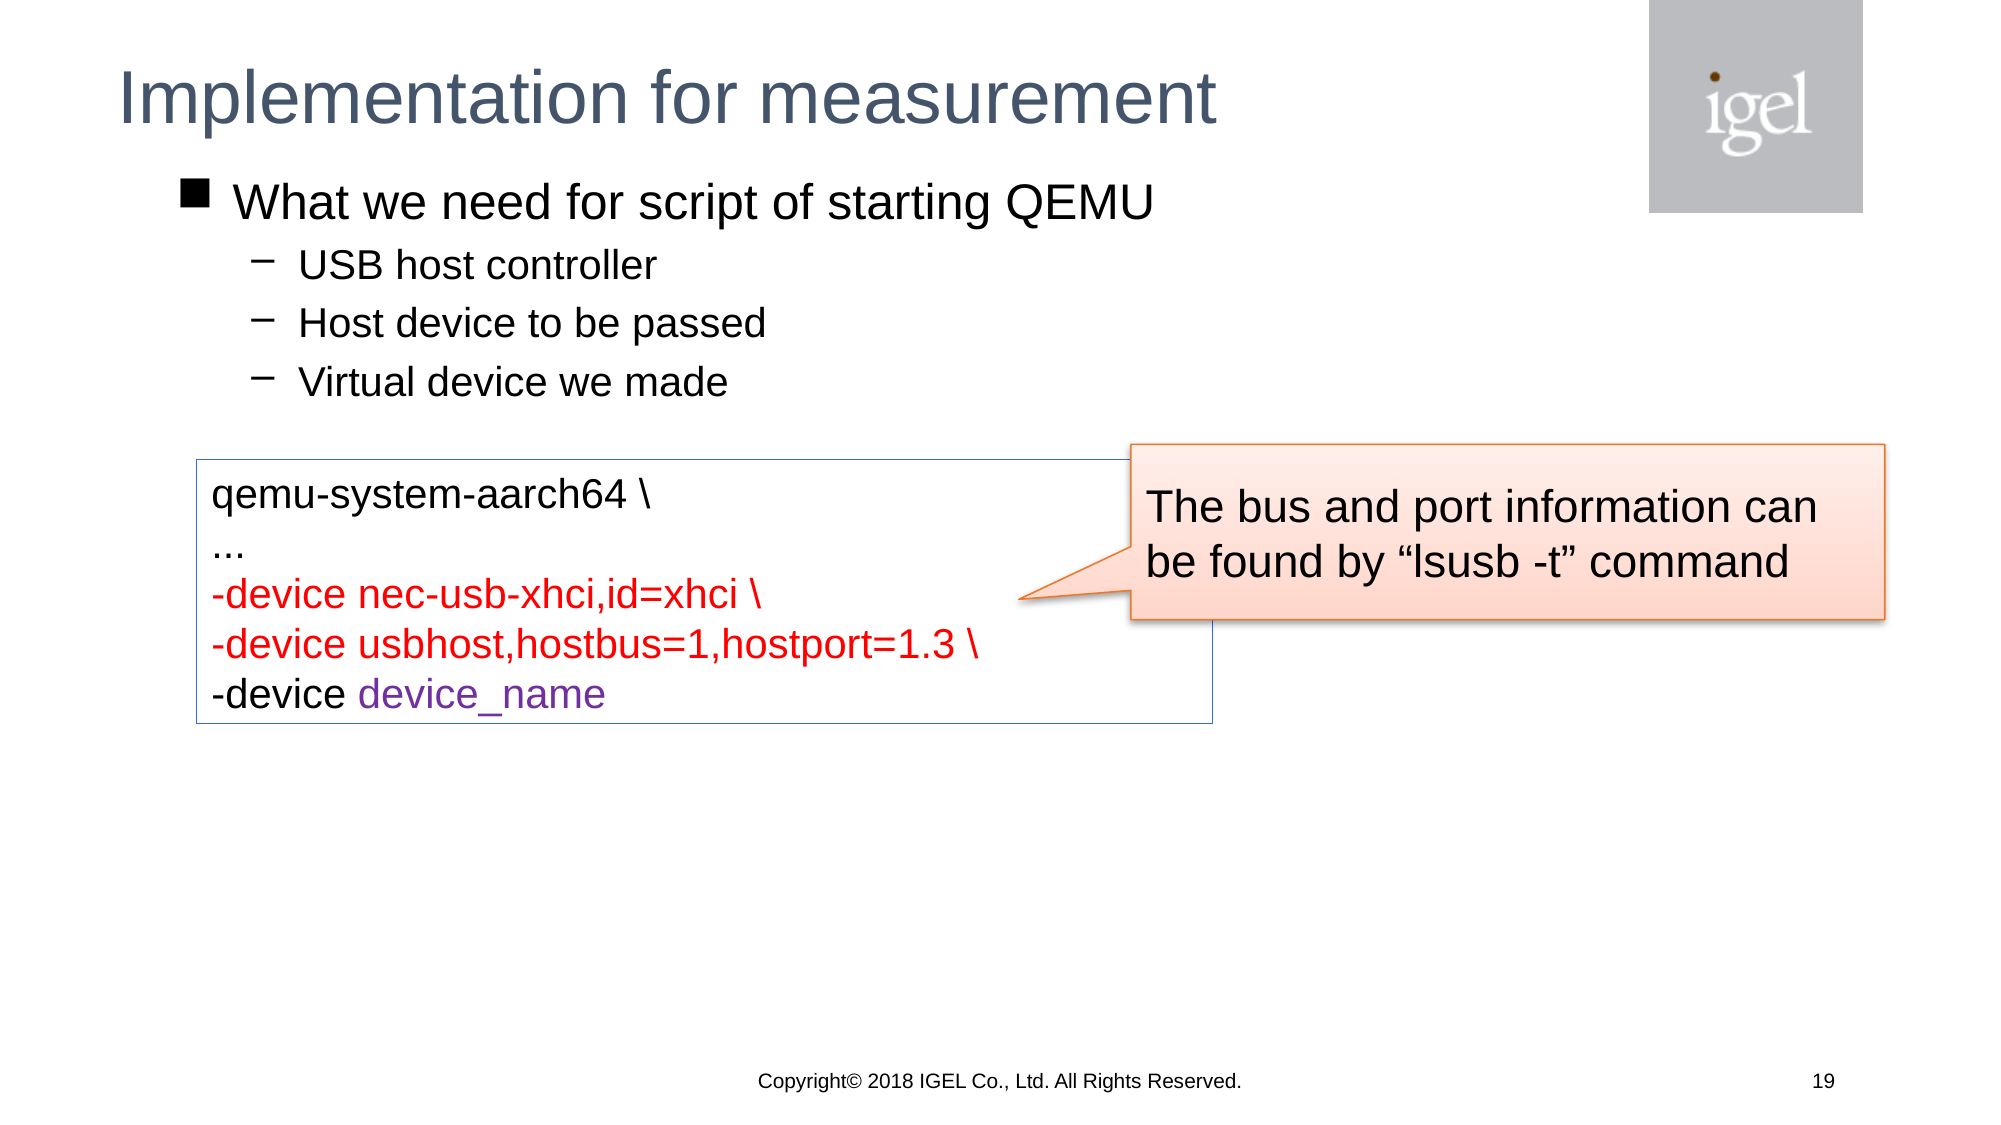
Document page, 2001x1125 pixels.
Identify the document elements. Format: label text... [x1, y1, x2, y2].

text_box qemu-system-aarch64 \ ... -device nec-usb-xhci,id=xhci \ -device usbhost,hostbus=1,hostport=1.3 \ -device device_name [196, 459, 1213, 724]
list What we need for script of starting QEMU USB host controller Host device to be passed Virtual device we made [161, 161, 1804, 1025]
footer Copyright© 2018 IGEL Co., Ltd. All Rights Reserved. [574, 1058, 1426, 1101]
text_box The bus and port information can be found by “lsusb -t” command [1018, 443, 1886, 621]
picture [1649, 0, 1863, 213]
slide_number 18 [1433, 1058, 1851, 1101]
title Implementation for measurement [102, 0, 1583, 188]
